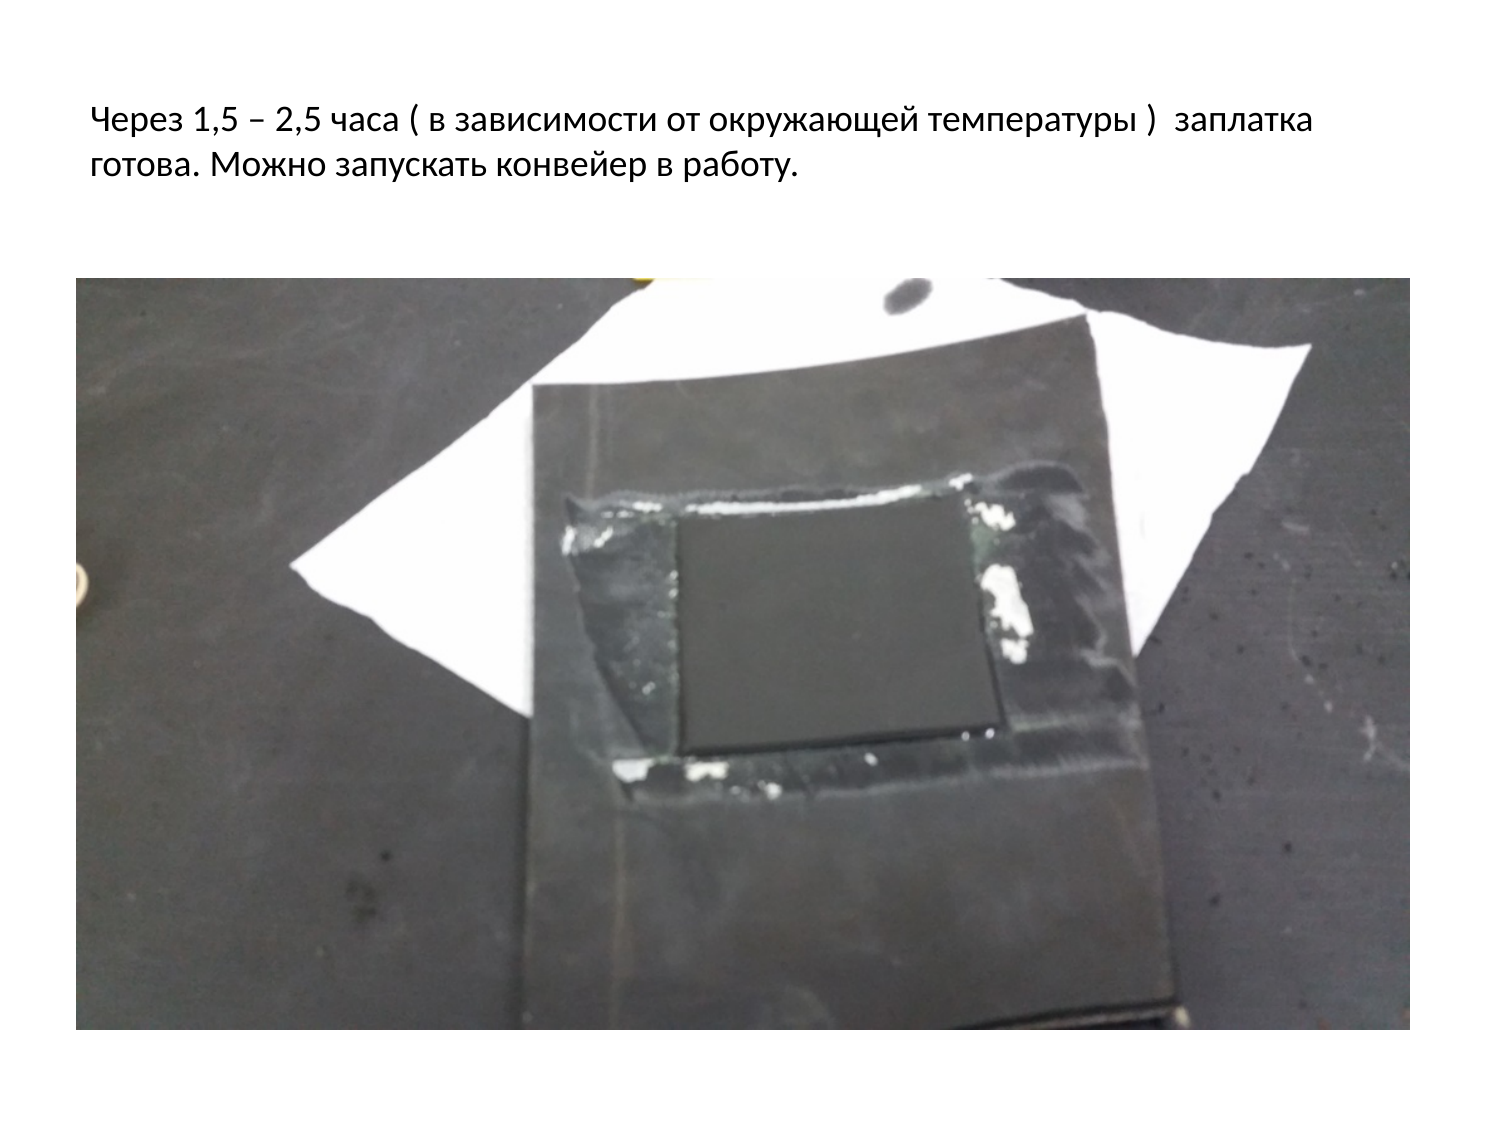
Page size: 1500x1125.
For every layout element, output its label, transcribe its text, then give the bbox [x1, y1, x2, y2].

title Через 1,5 – 2,5 часа ( в зависимости от окружающей температуры ) заплатка готова. Можно запускать конвейер в работу. [75, 45, 1425, 233]
picture [76, 278, 1411, 1030]
